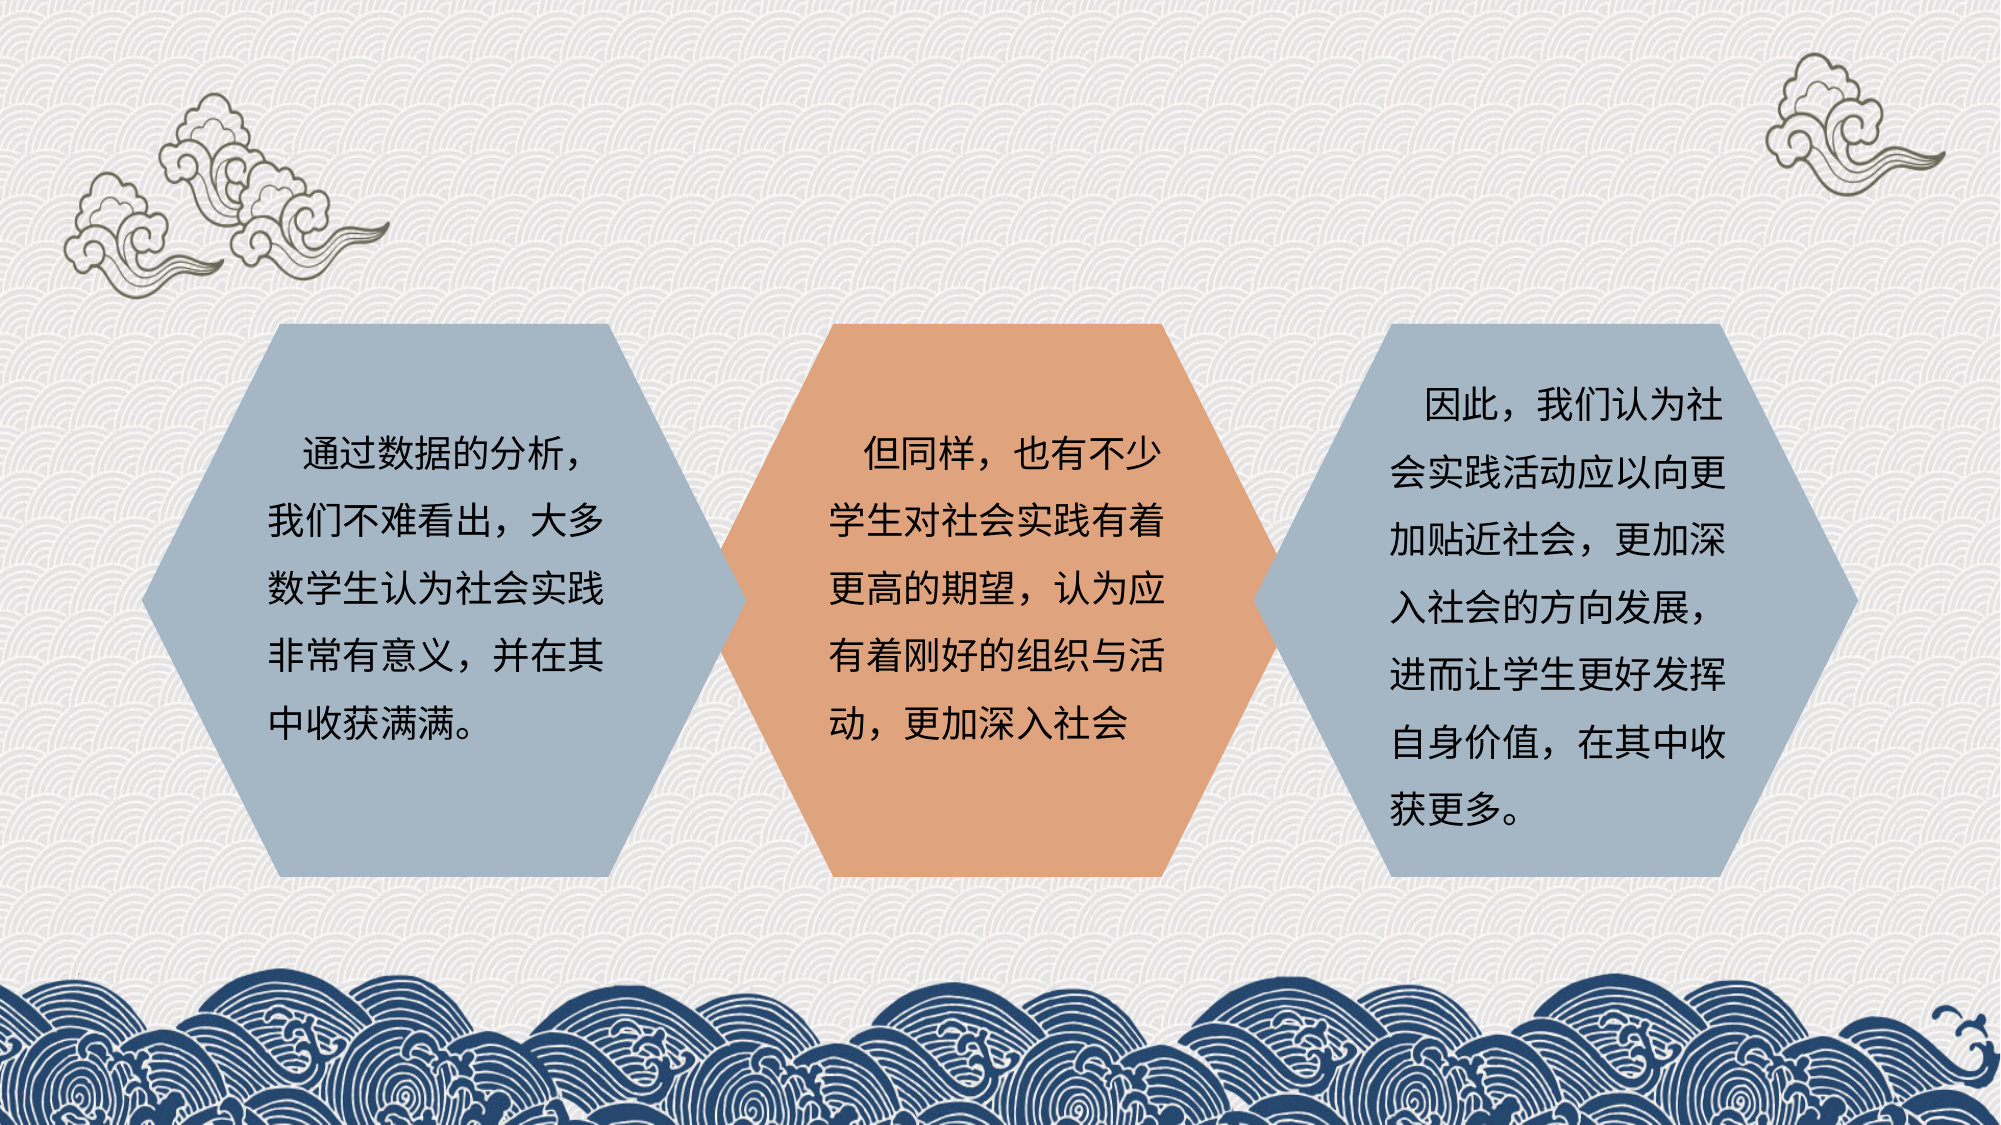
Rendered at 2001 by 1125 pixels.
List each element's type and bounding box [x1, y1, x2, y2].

picture [0, 0, 2001, 1125]
text_box [141, 323, 1859, 877]
